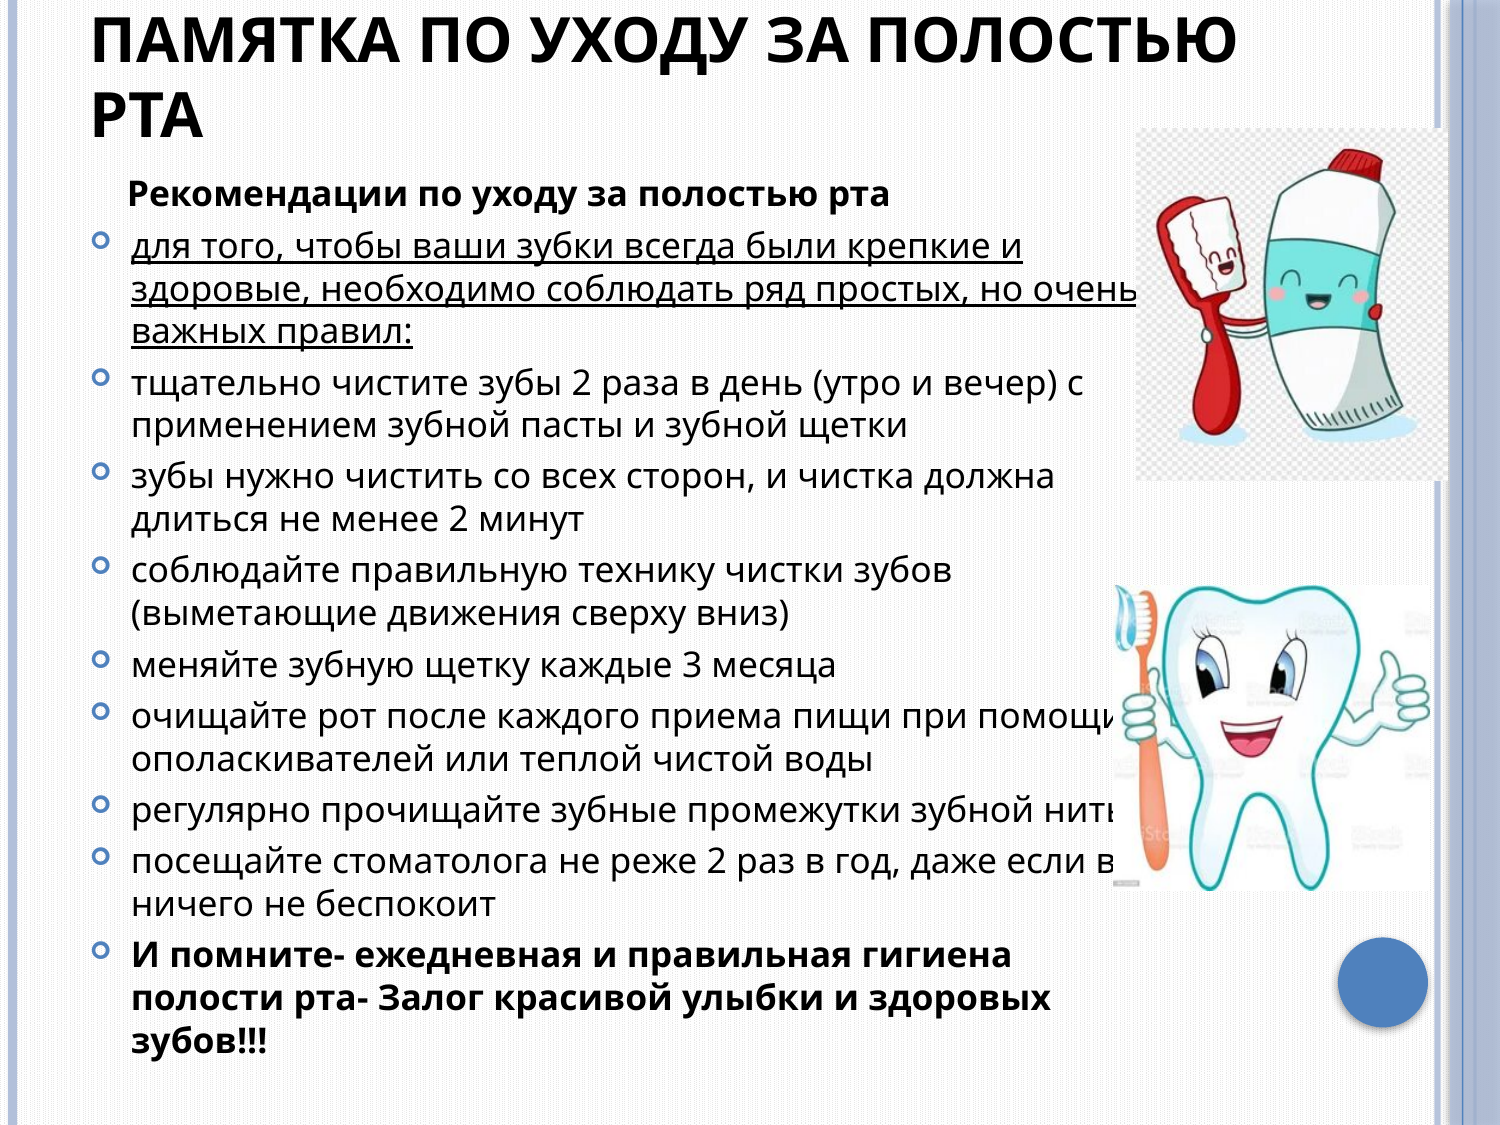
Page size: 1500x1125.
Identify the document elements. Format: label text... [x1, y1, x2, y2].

picture [1136, 128, 1449, 481]
picture [1112, 585, 1431, 892]
list Рекомендации по уходу за полостью рта для того, чтобы ваши зубки всегда были крепкие и здоровые, необходимо соблюдать ряд простых, но очень важных правил: тщательно чистите зубы 2 раза в день (утро и вечер) с применением зубной пасты и зубной щетки зубы нужно чистить со всех сторон, и чистка должна длиться не менее 2 минут соблюдайте правильную технику чистки зубов (выметающие движения сверху вниз) меняйте зубную щетку каждые 3 месяца очищайте рот после каждого приема пищи при помощи ополаскивателей или теплой чистой воды регулярно прочищайте зубные промежутки зубной нитью посещайте стоматолога не реже 2 раз в год, даже если вас ничего не беспокоит И помните- ежедневная и правильная гигиена полости рта- Залог красивой улыбки и здоровых зубов!!! [75, 164, 1172, 1102]
title Памятка по уходу за полостью рта [75, 45, 1300, 164]
